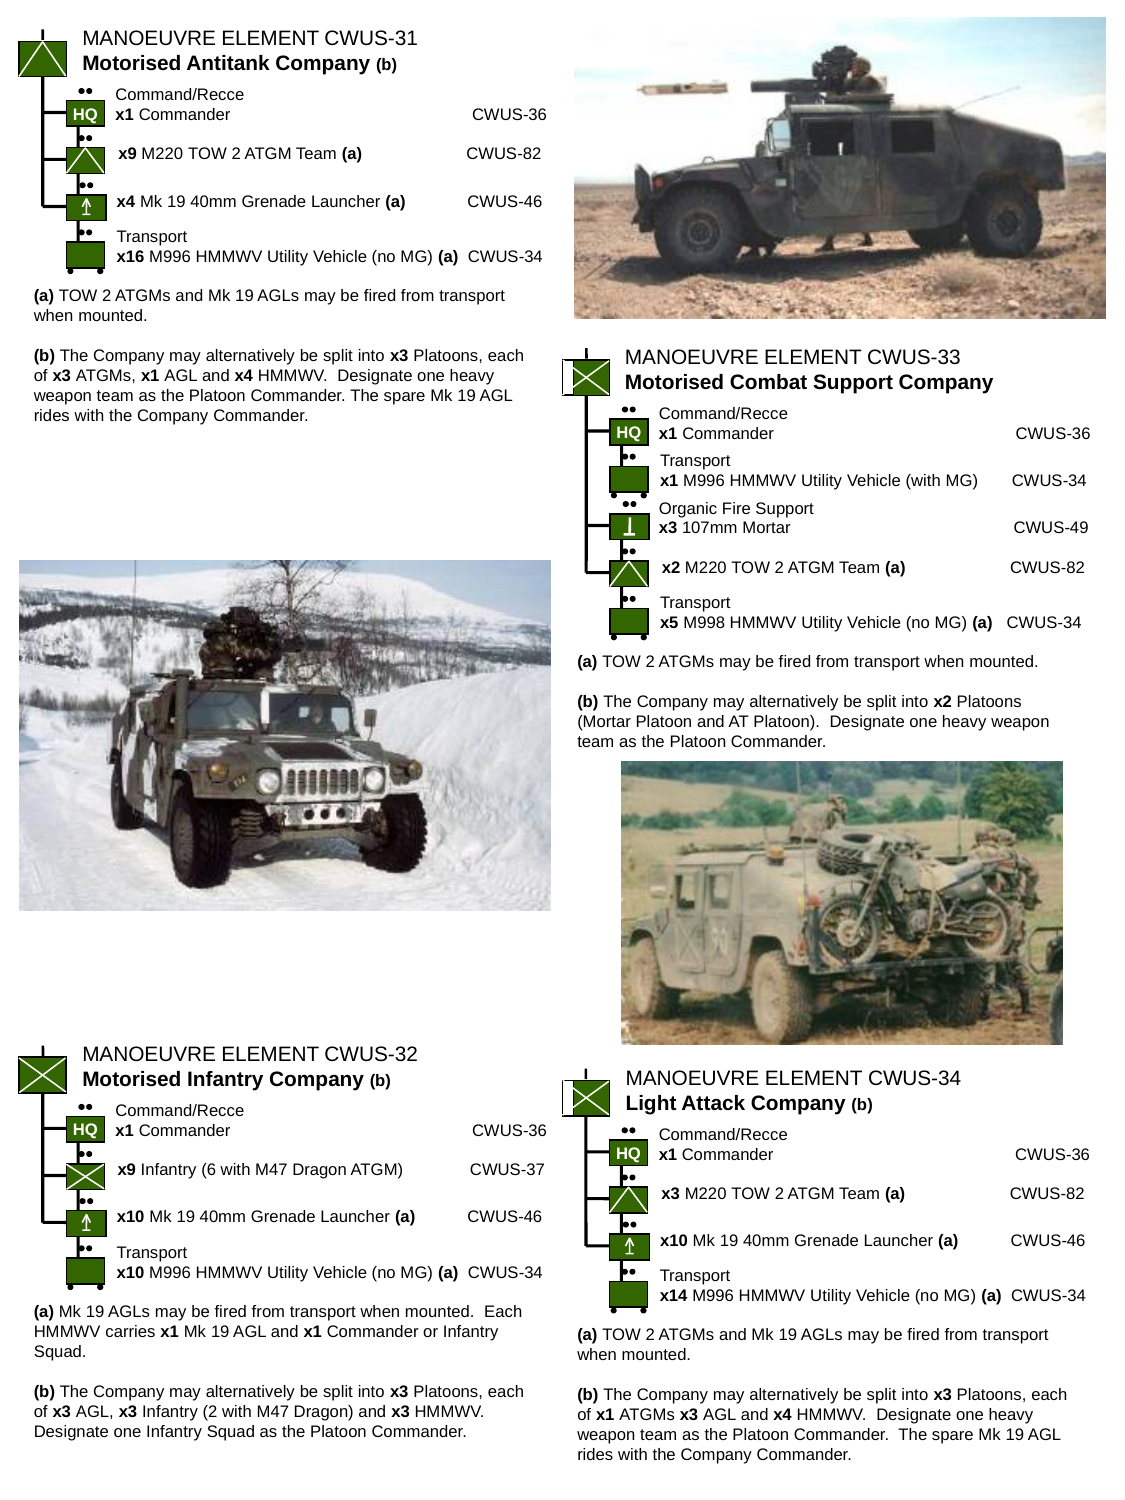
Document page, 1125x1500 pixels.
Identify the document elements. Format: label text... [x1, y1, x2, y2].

text_box x2 M220 TOW 2 ATGM Team (a) CWUS-82 [647, 549, 1100, 584]
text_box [622, 549, 635, 554]
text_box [66, 1116, 105, 1143]
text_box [79, 1104, 92, 1110]
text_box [79, 88, 92, 94]
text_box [609, 1234, 650, 1260]
text_box MANOEUVRE ELEMENT CWUS-33 Motorised Combat Support Company [610, 336, 1009, 401]
text_box Transport x16 M996 HMMWV Utility Vehicle (no MG) (a) CWUS-34 [101, 218, 558, 274]
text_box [66, 1163, 105, 1190]
picture [574, 17, 1106, 319]
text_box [609, 466, 648, 498]
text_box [80, 1198, 93, 1204]
text_box (a) TOW 2 ATGMs and Mk 19 AGLs may be fired from transport when mounted. (b) The Company may alternatively be split into x3 Platoons, each of x1 ATGMs x3 AGL and x4 HMMWV. Designate one heavy weapon team as the Platoon Commander. The spare Mk 19 AGL rides with the Company Commander. [562, 1316, 1095, 1472]
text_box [609, 418, 648, 445]
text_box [609, 608, 648, 640]
text_box (a) TOW 2 ATGMs and Mk 19 AGLs may be fired from transport when mounted. (b) The Company may alternatively be split into x3 Platoons, each of x3 ATGMs, x1 AGL and x4 HMMWV. Designate one heavy weapon team as the Platoon Commander. The spare Mk 19 AGL rides with the Company Commander. [19, 277, 551, 452]
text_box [609, 1281, 648, 1313]
picture [621, 761, 1063, 1045]
text_box x9 Infantry (6 with M47 Dragon ATGM) CWUS-37 [102, 1151, 561, 1187]
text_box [609, 560, 648, 587]
text_box x3 M220 TOW 2 ATGM Team (a) CWUS-82 [646, 1175, 1100, 1210]
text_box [18, 1057, 67, 1093]
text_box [66, 1210, 107, 1237]
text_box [623, 1222, 636, 1227]
text_box (a) TOW 2 ATGMs may be fired from transport when mounted. (b) The Company may alternatively be split into x2 Platoons (Mortar Platoon and AT Platoon). Designate one heavy weapon team as the Platoon Commander. [562, 643, 1095, 759]
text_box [66, 100, 105, 127]
picture [18, 560, 551, 911]
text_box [623, 501, 636, 507]
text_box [79, 135, 92, 141]
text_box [66, 147, 105, 174]
text_box Command/Recce x1 Commander CWUS-36 [100, 1092, 563, 1148]
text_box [79, 1151, 92, 1157]
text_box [622, 1175, 635, 1180]
text_box x9 M220 TOW 2 ATGM Team (a) CWUS-82 [103, 135, 557, 171]
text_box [622, 407, 635, 412]
text_box Organic Fire Support x3 107mm Mortar CWUS-49 [644, 490, 1104, 545]
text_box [66, 194, 107, 221]
text_box x10 Mk 19 40mm Grenade Launcher (a) CWUS-46 [102, 1198, 558, 1234]
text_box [18, 41, 67, 77]
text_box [622, 1128, 635, 1133]
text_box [609, 1186, 648, 1213]
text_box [622, 454, 635, 459]
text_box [622, 596, 635, 602]
text_box Transport x1 M996 HMMWV Utility Vehicle (with MG) CWUS-34 [645, 442, 1102, 498]
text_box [66, 1258, 105, 1290]
text_box MANOEUVRE ELEMENT CWUS-31 Motorised Antitank Company (b) [67, 17, 433, 83]
text_box (a) Mk 19 AGLs may be fired from transport when mounted. Each HMMWV carries x1 Mk 19 AGL and x1 Commander or Infantry Squad. (b) The Company may alternatively be split into x3 Platoons, each of x3 AGL, x3 Infantry (2 with M47 Dragon) and x3 HMMWV. Designate one Infantry Squad as the Platoon Commander. [19, 1293, 551, 1448]
text_box MANOEUVRE ELEMENT CWUS-32 Motorised Infantry Company (b) [67, 1033, 433, 1099]
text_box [80, 183, 93, 188]
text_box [562, 1080, 610, 1116]
text_box Transport x14 M996 HMMWV Utility Vehicle (no MG) (a) CWUS-34 [645, 1257, 1102, 1313]
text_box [622, 1269, 635, 1274]
text_box Command/Recce x1 Commander CWUS-36 [643, 1116, 1106, 1171]
text_box x10 Mk 19 40mm Grenade Launcher (a) CWUS-46 [645, 1222, 1101, 1257]
text_box Transport x10 M996 HMMWV Utility Vehicle (no MG) (a) CWUS-34 [101, 1234, 558, 1289]
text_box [609, 513, 650, 540]
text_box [609, 1139, 648, 1166]
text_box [79, 1246, 92, 1251]
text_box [562, 360, 610, 396]
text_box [79, 230, 92, 235]
text_box Command/Recce x1 Commander CWUS-36 [100, 76, 563, 132]
text_box x4 Mk 19 40mm Grenade Launcher (a) CWUS-46 [101, 183, 558, 218]
text_box Transport x5 M998 HMMWV Utility Vehicle (no MG) (a) CWUS-34 [645, 584, 1097, 640]
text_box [66, 242, 105, 274]
text_box MANOEUVRE ELEMENT CWUS-34 Light Attack Company (b) [610, 1056, 977, 1122]
text_box Command/Recce x1 Commander CWUS-36 [644, 395, 1106, 450]
